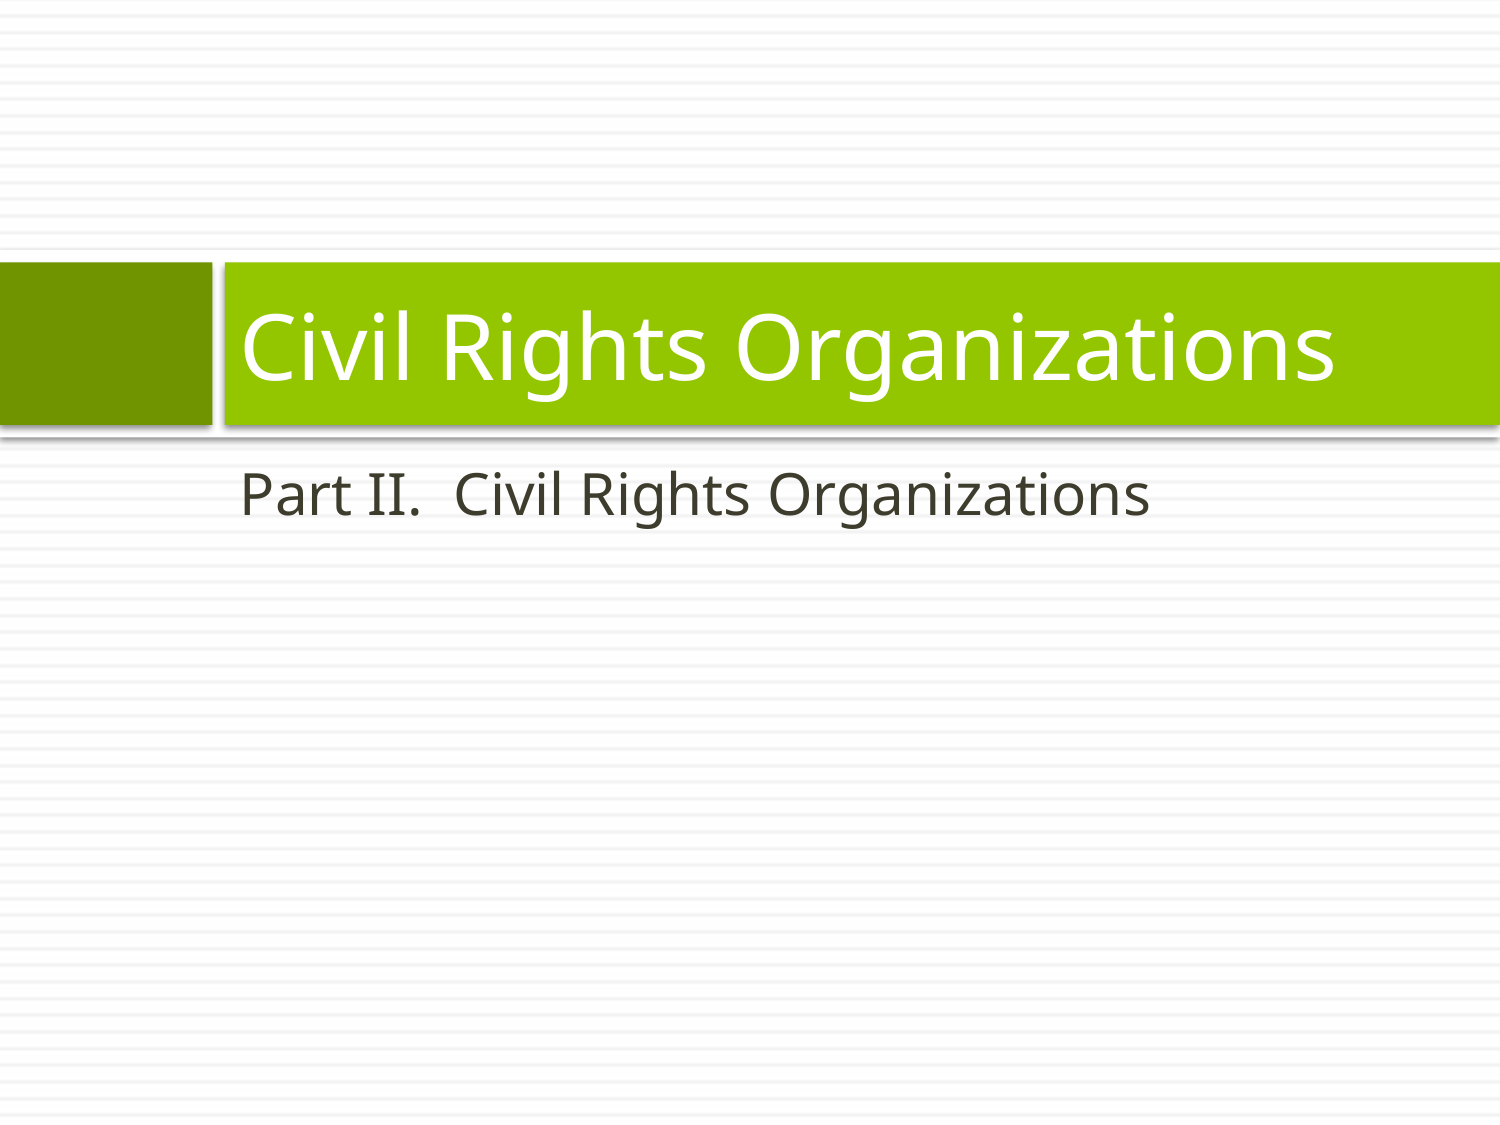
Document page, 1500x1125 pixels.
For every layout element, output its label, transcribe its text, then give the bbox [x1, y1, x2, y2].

title Civil Rights Organizations [225, 262, 1475, 425]
list Part II. Civil Rights Organizations [225, 450, 1394, 725]
